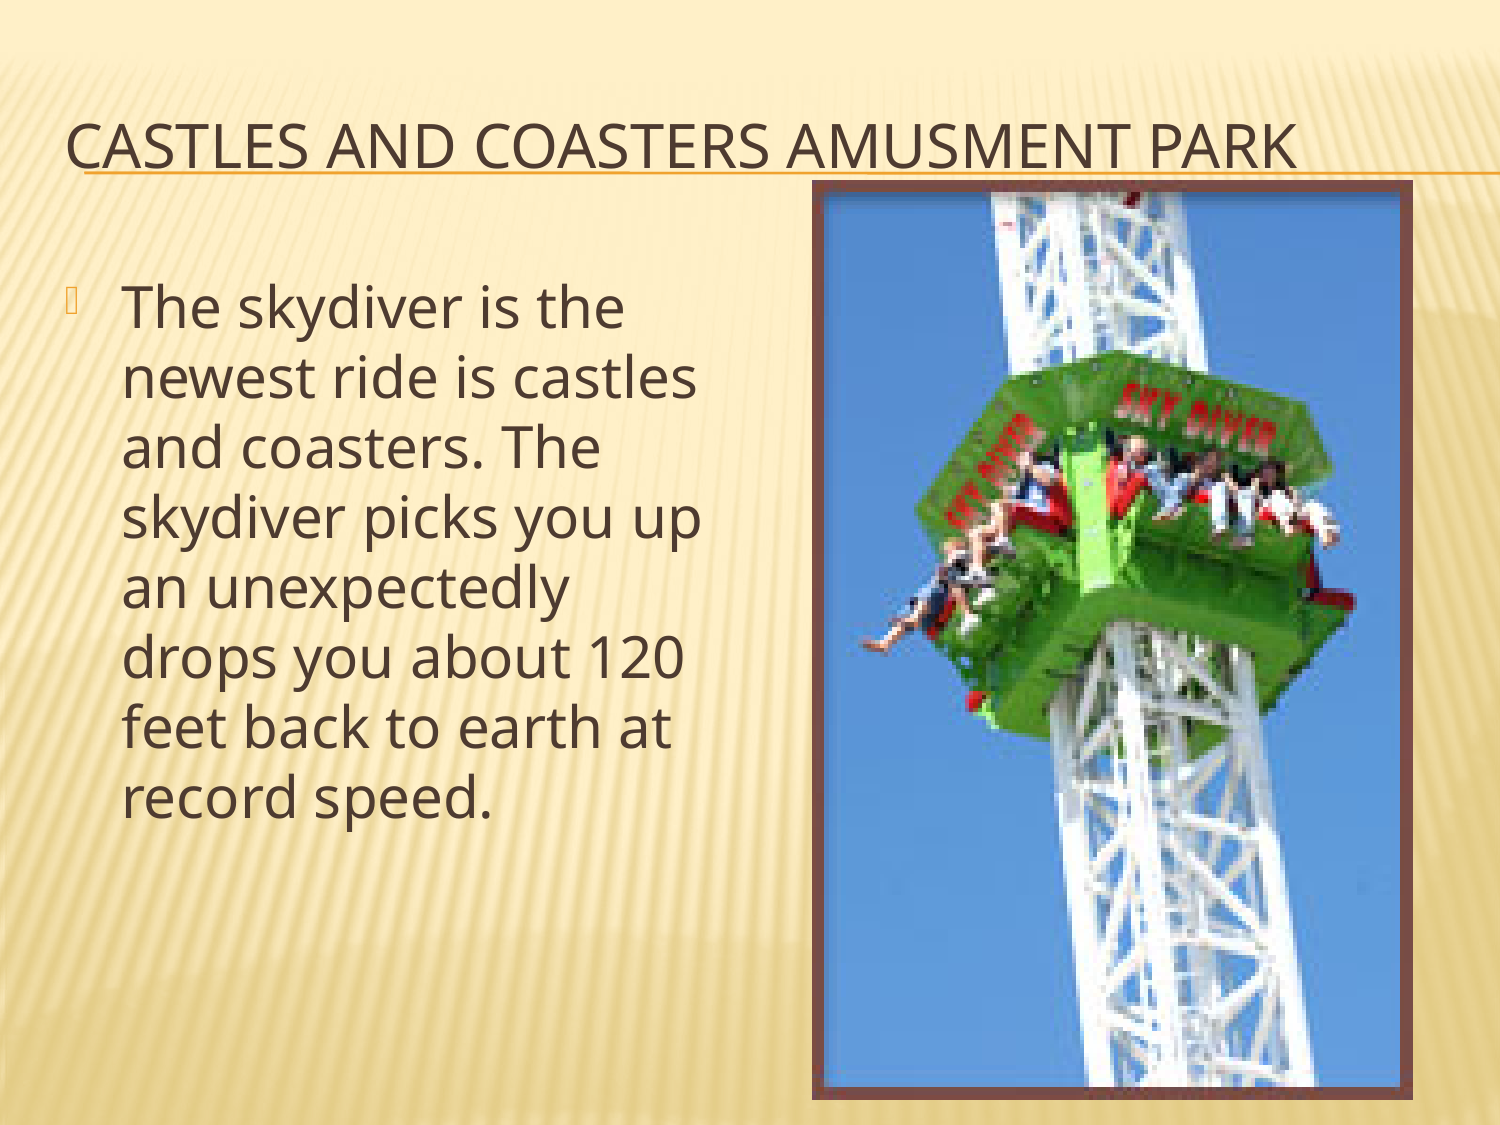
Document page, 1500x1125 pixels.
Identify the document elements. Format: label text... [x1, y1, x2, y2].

list The skydiver is the newest ride is castles and coasters. The skydiver picks you up an unexpectedly drops you about 120 feet back to earth at record speed. [50, 262, 738, 1038]
title Castles and coasters amusment park [49, 75, 1475, 213]
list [812, 180, 1413, 1101]
